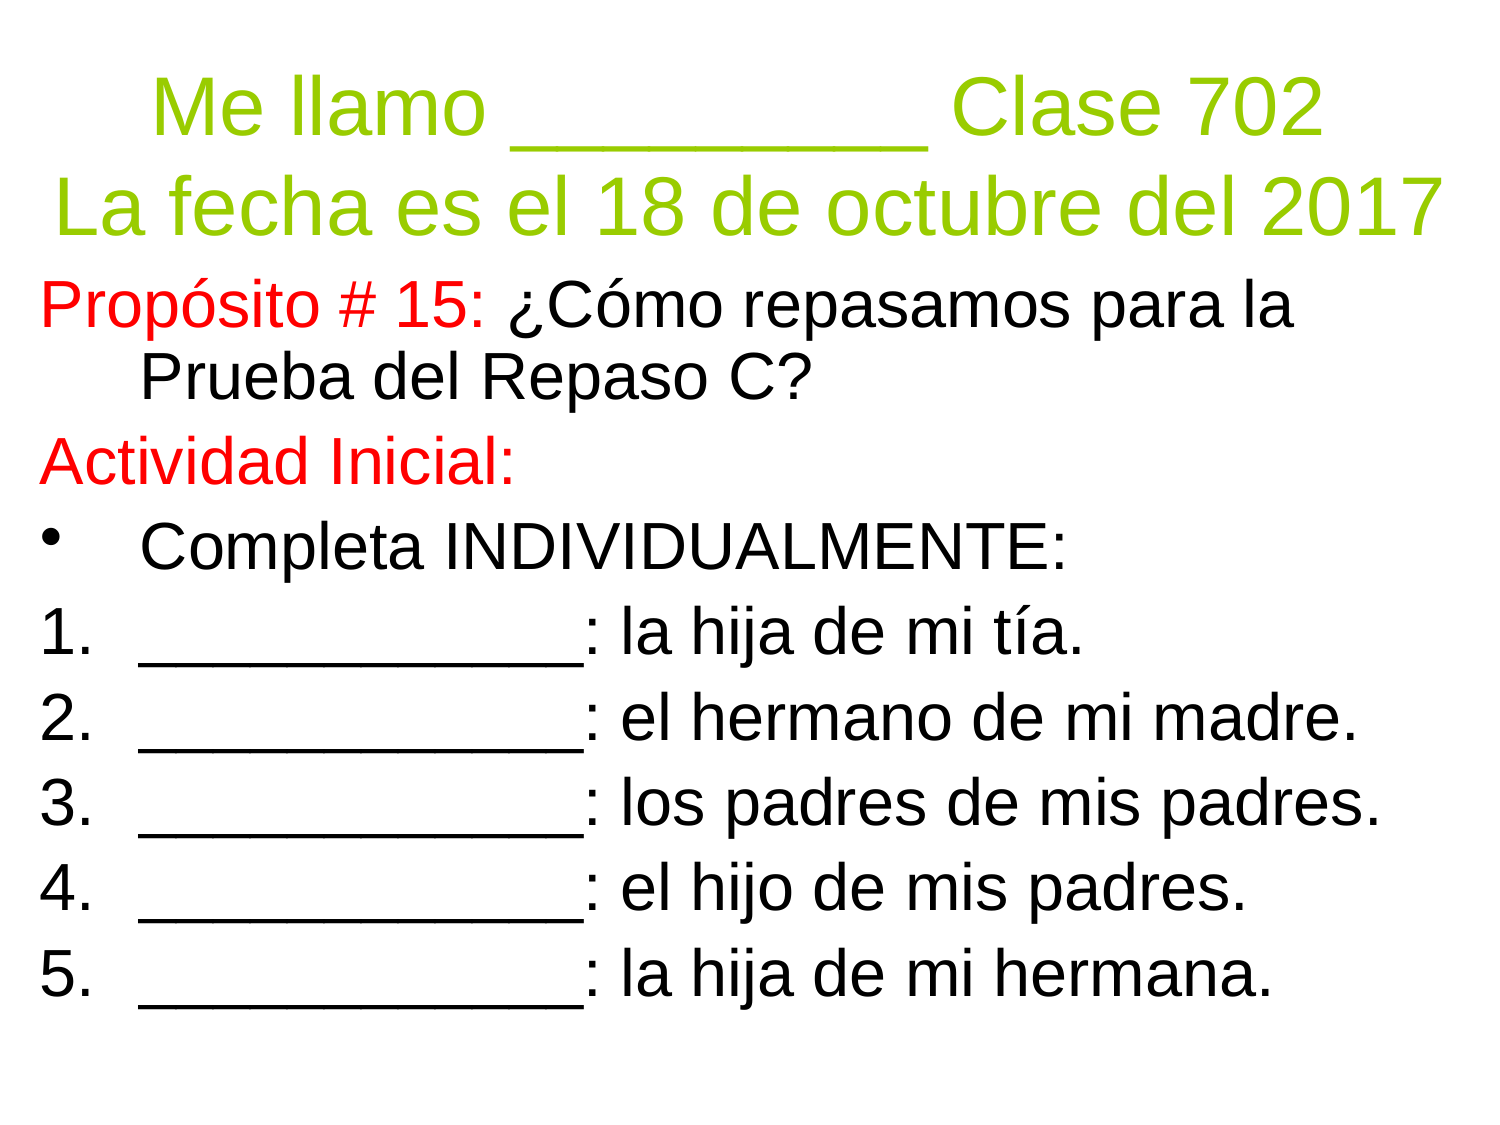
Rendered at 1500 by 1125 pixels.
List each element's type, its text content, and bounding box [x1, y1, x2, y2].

text_box Propósito # 15: ¿Cómo repasamos para la Prueba del Repaso C? Actividad Inicial: Completa INDIVIDUALMENTE: ____________: la hija de mi tía. ____________: el hermano de mi madre. ____________: los padres de mis padres. ____________: el hijo de mis padres. ____________: la hija de mi hermana. [24, 262, 1488, 1075]
text_box Me llamo _________ Clase 702 La fecha es el 18 de octubre del 2017 [0, 45, 1500, 233]
